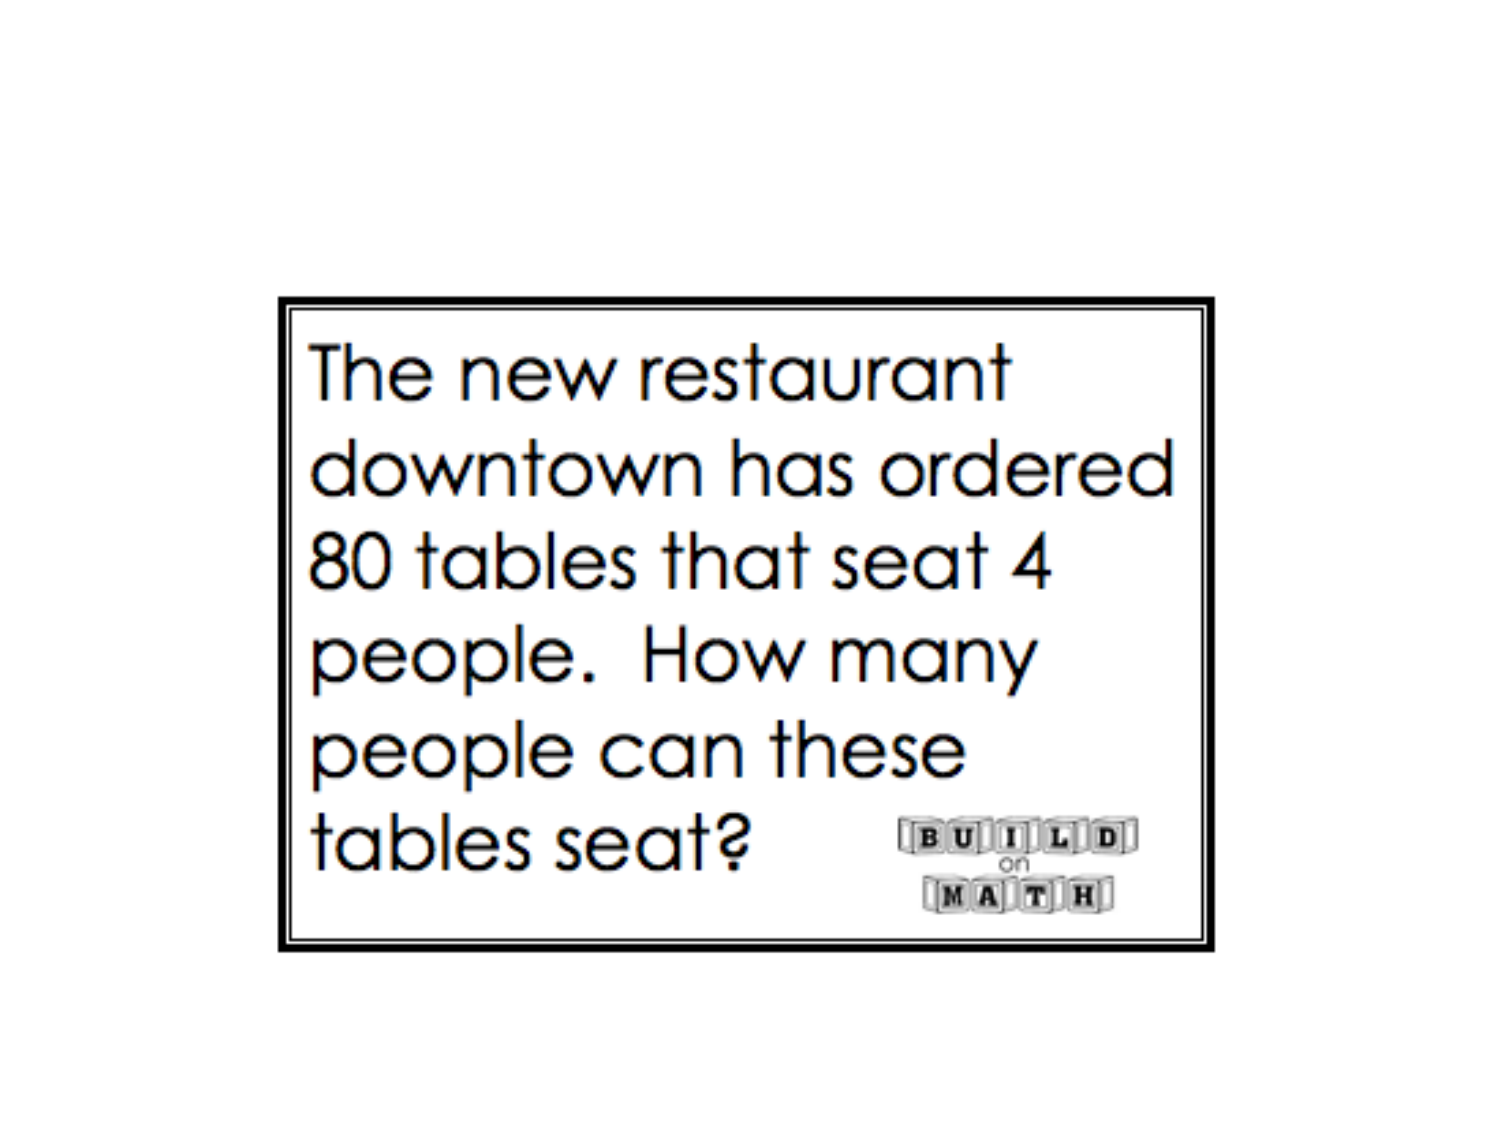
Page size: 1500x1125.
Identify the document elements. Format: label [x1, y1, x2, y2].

list [74, 262, 1426, 1006]
